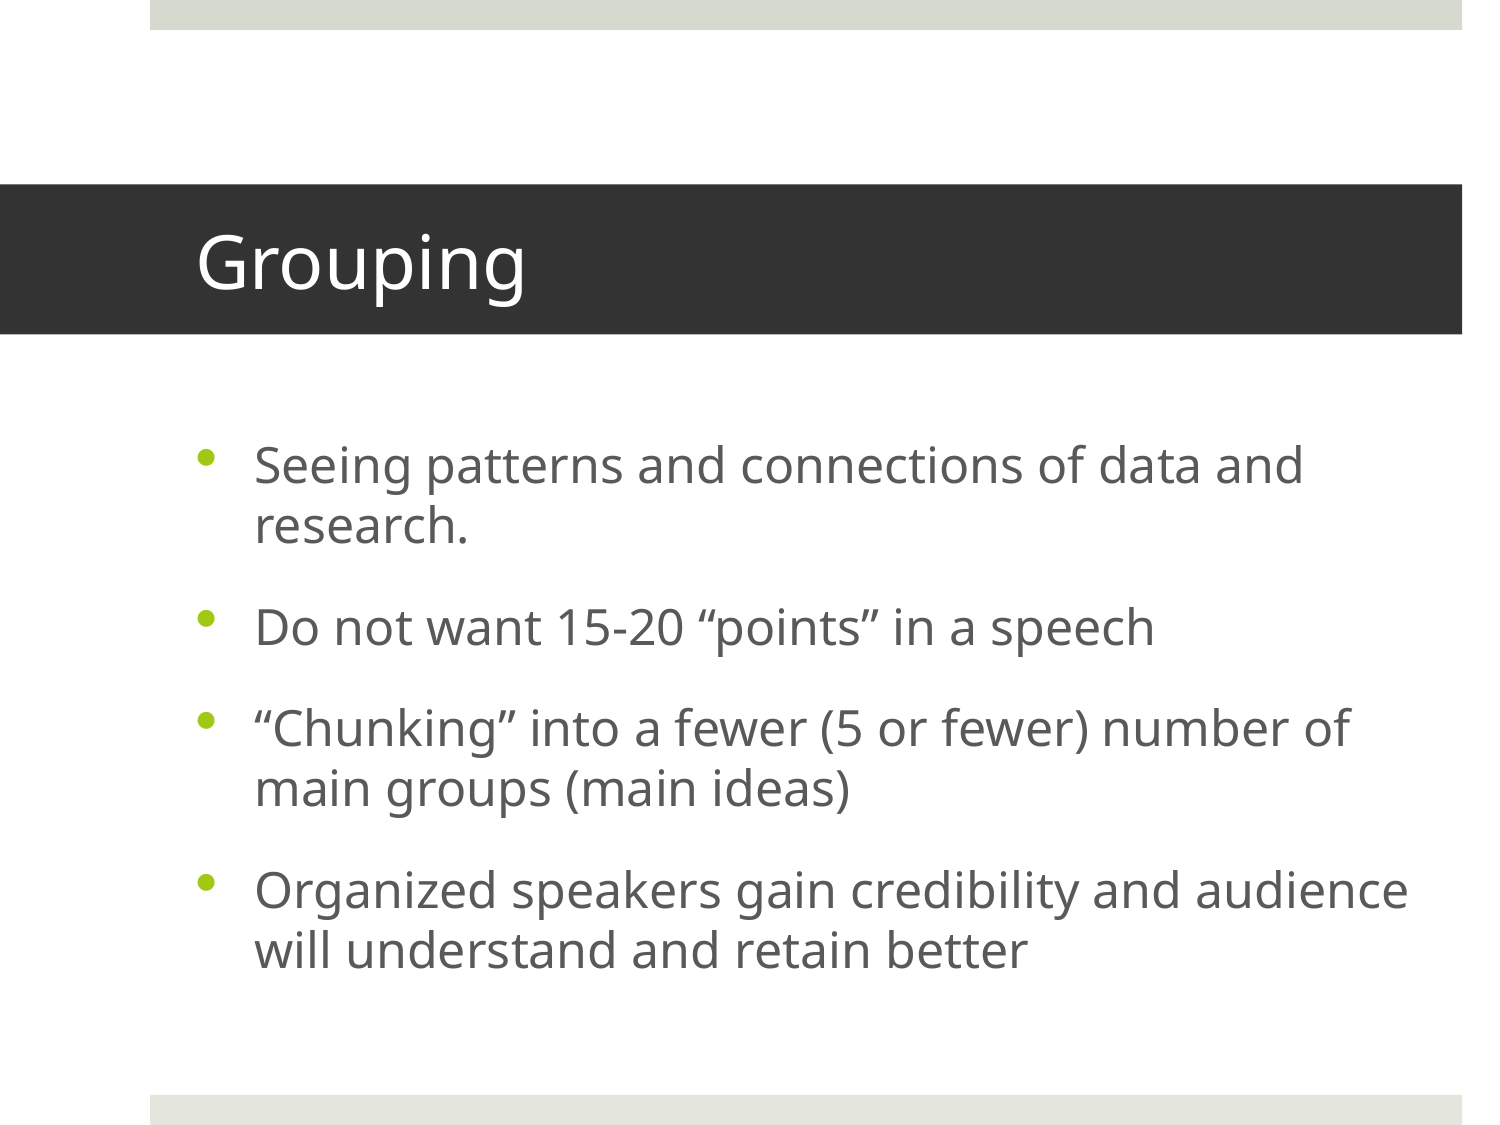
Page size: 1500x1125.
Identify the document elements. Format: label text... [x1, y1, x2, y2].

title Grouping [0, 184, 1463, 335]
list Seeing patterns and connections of data and research. Do not want 15-20 “points” in a speech “Chunking” into a fewer (5 or fewer) number of main groups (main ideas) Organized speakers gain credibility and audience will understand and retain better [182, 425, 1432, 1028]
